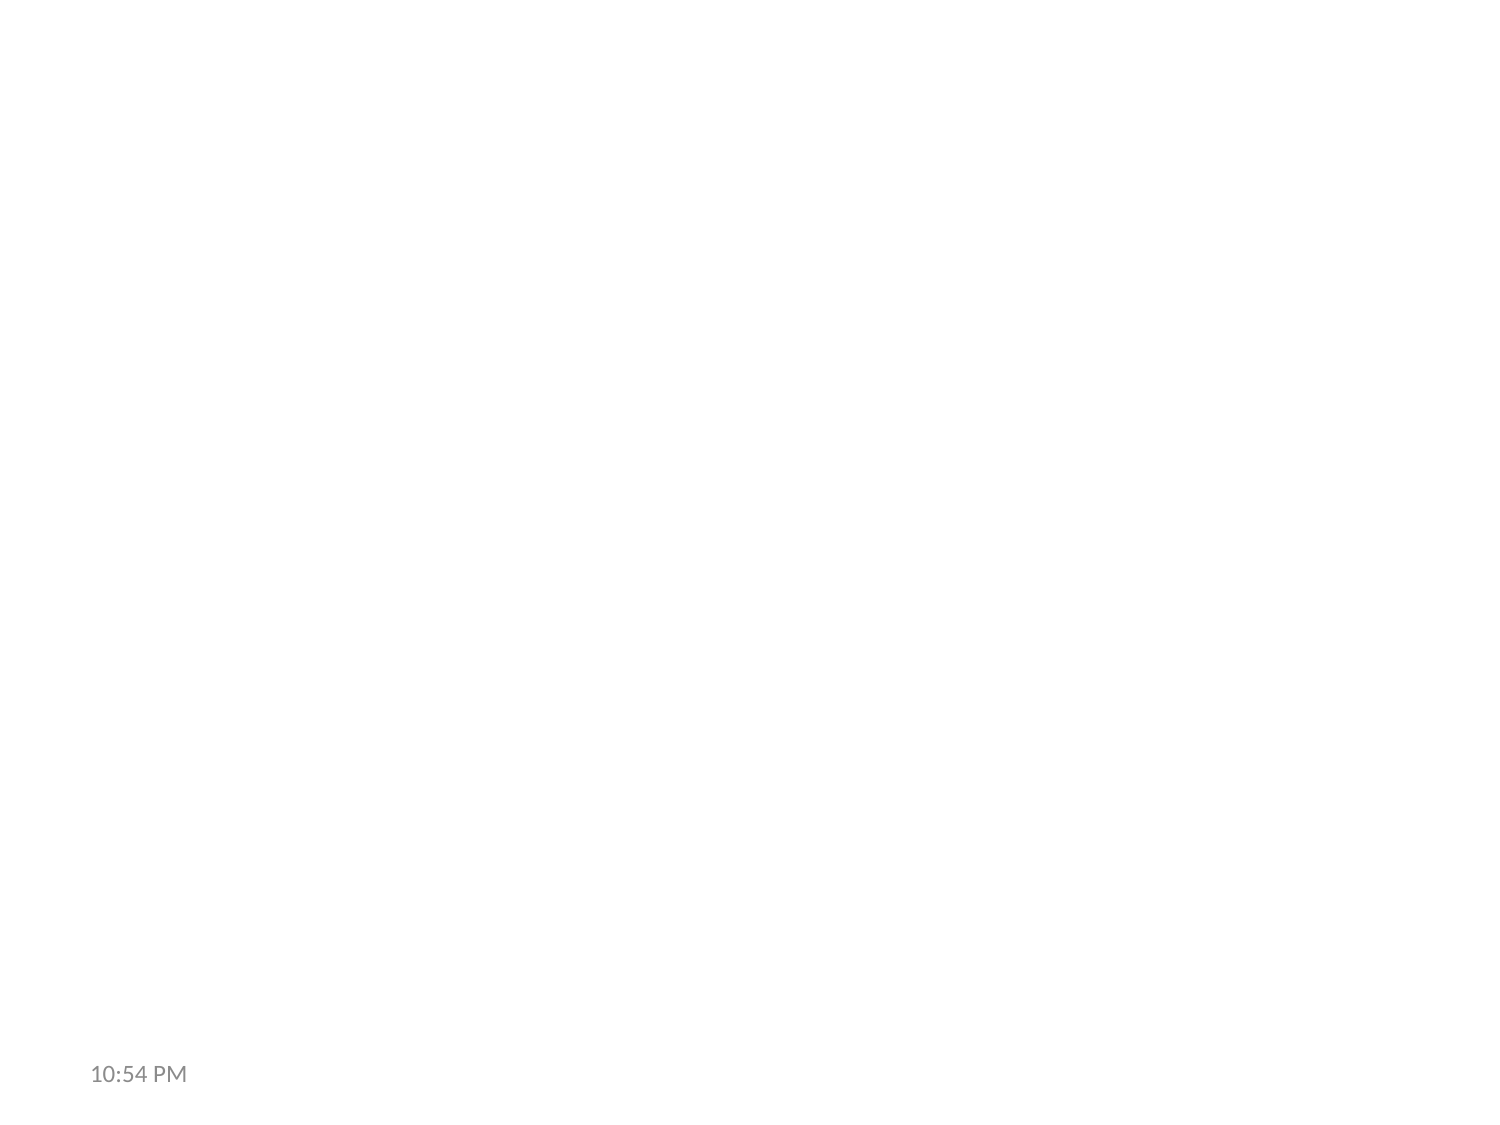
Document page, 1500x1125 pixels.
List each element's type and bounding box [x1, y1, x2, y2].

slide_number [75, 1042, 425, 1103]
